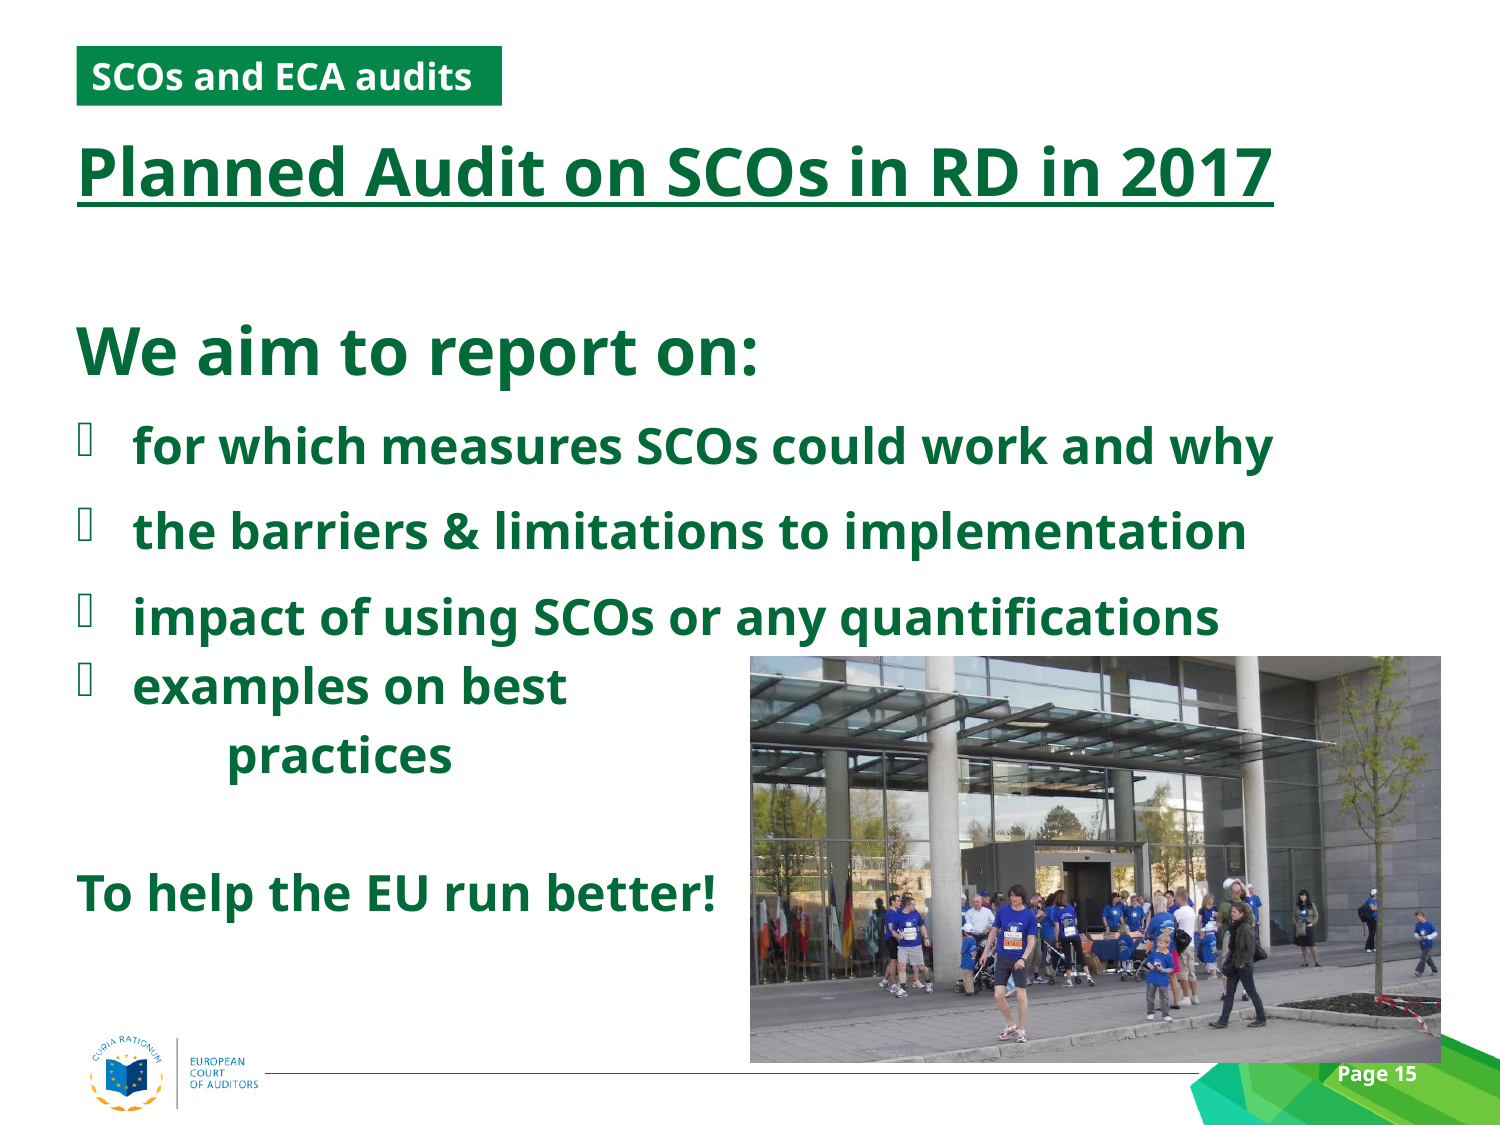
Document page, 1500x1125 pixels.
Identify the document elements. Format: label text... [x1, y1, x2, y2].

list Planned Audit on SCOs in RD in 2017 We aim to report on: for which measures SCOs could work and why the barriers & limitations to implementation impact of using SCOs or any quantifications examples on best practices To help the EU run better! [76, 130, 1436, 946]
slide_number Page 15 [1122, 1071, 1418, 1095]
picture [82, 1028, 265, 1118]
picture [749, 656, 1500, 1125]
text_box SCOs and ECA audits [76, 46, 502, 106]
